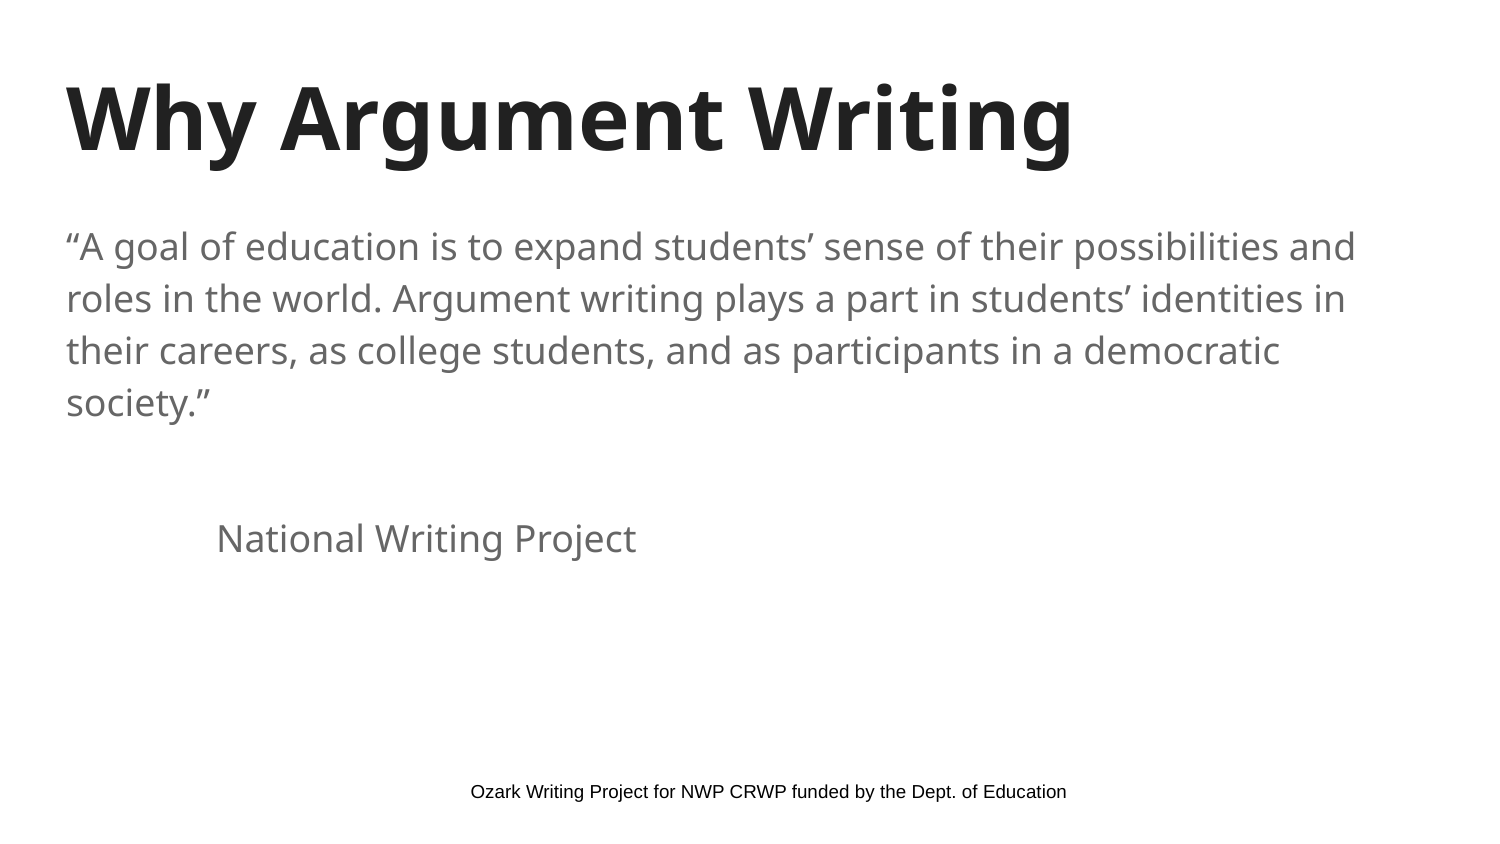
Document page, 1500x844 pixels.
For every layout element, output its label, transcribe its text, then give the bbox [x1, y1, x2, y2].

list “A goal of education is to expand students’ sense of their possibilities and roles in the world. Argument writing plays a part in students’ identities in their careers, as college students, and as participants in a democratic society.” National Writing Project [51, 201, 1449, 750]
text_box Ozark Writing Project for NWP CRWP funded by the Dept. of Education [144, 764, 1393, 811]
title Why Argument Writing [51, 48, 1449, 180]
